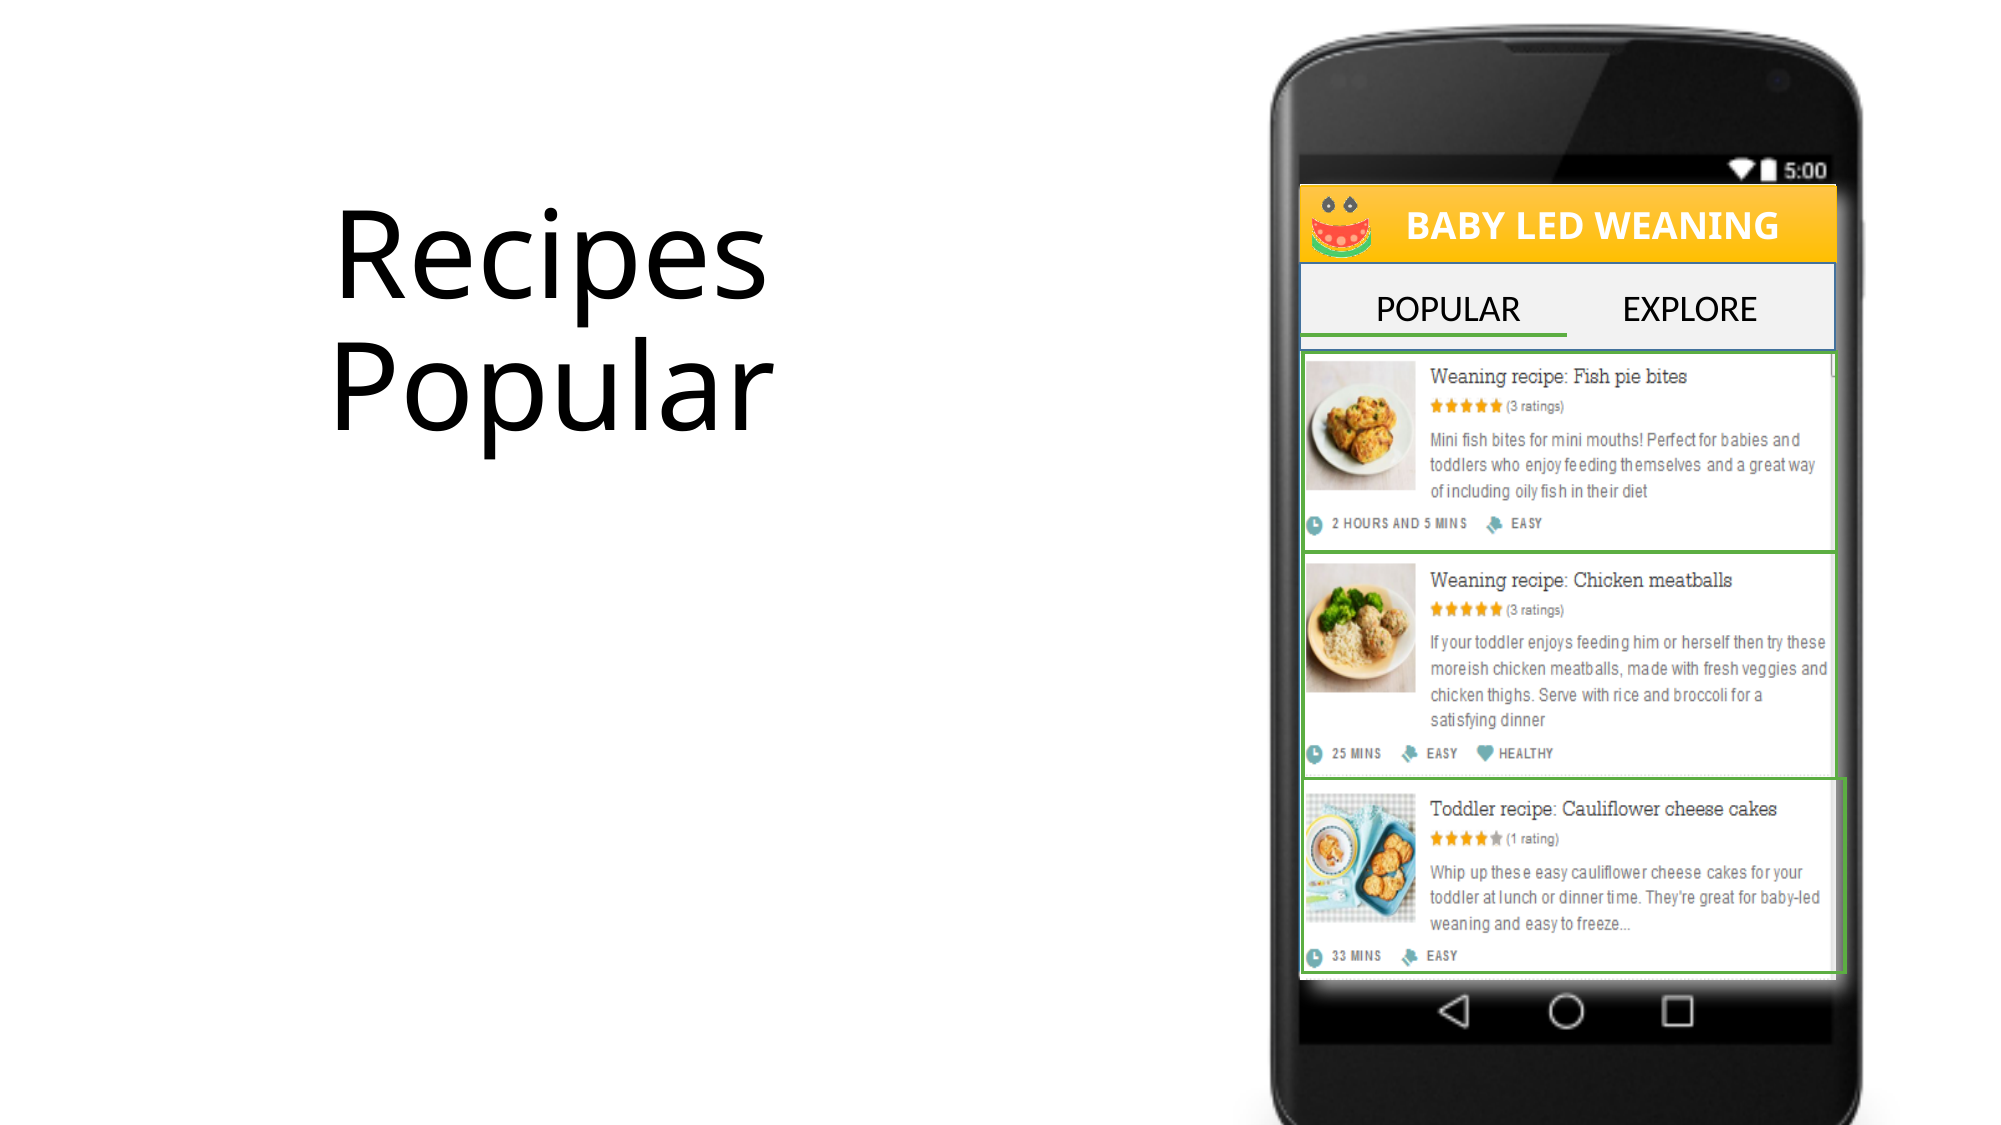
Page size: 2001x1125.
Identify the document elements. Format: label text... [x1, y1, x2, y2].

title Recipes Popular [249, 184, 853, 465]
picture [1300, 354, 1836, 980]
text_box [1133, 0, 1913, 1125]
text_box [1300, 186, 1837, 263]
